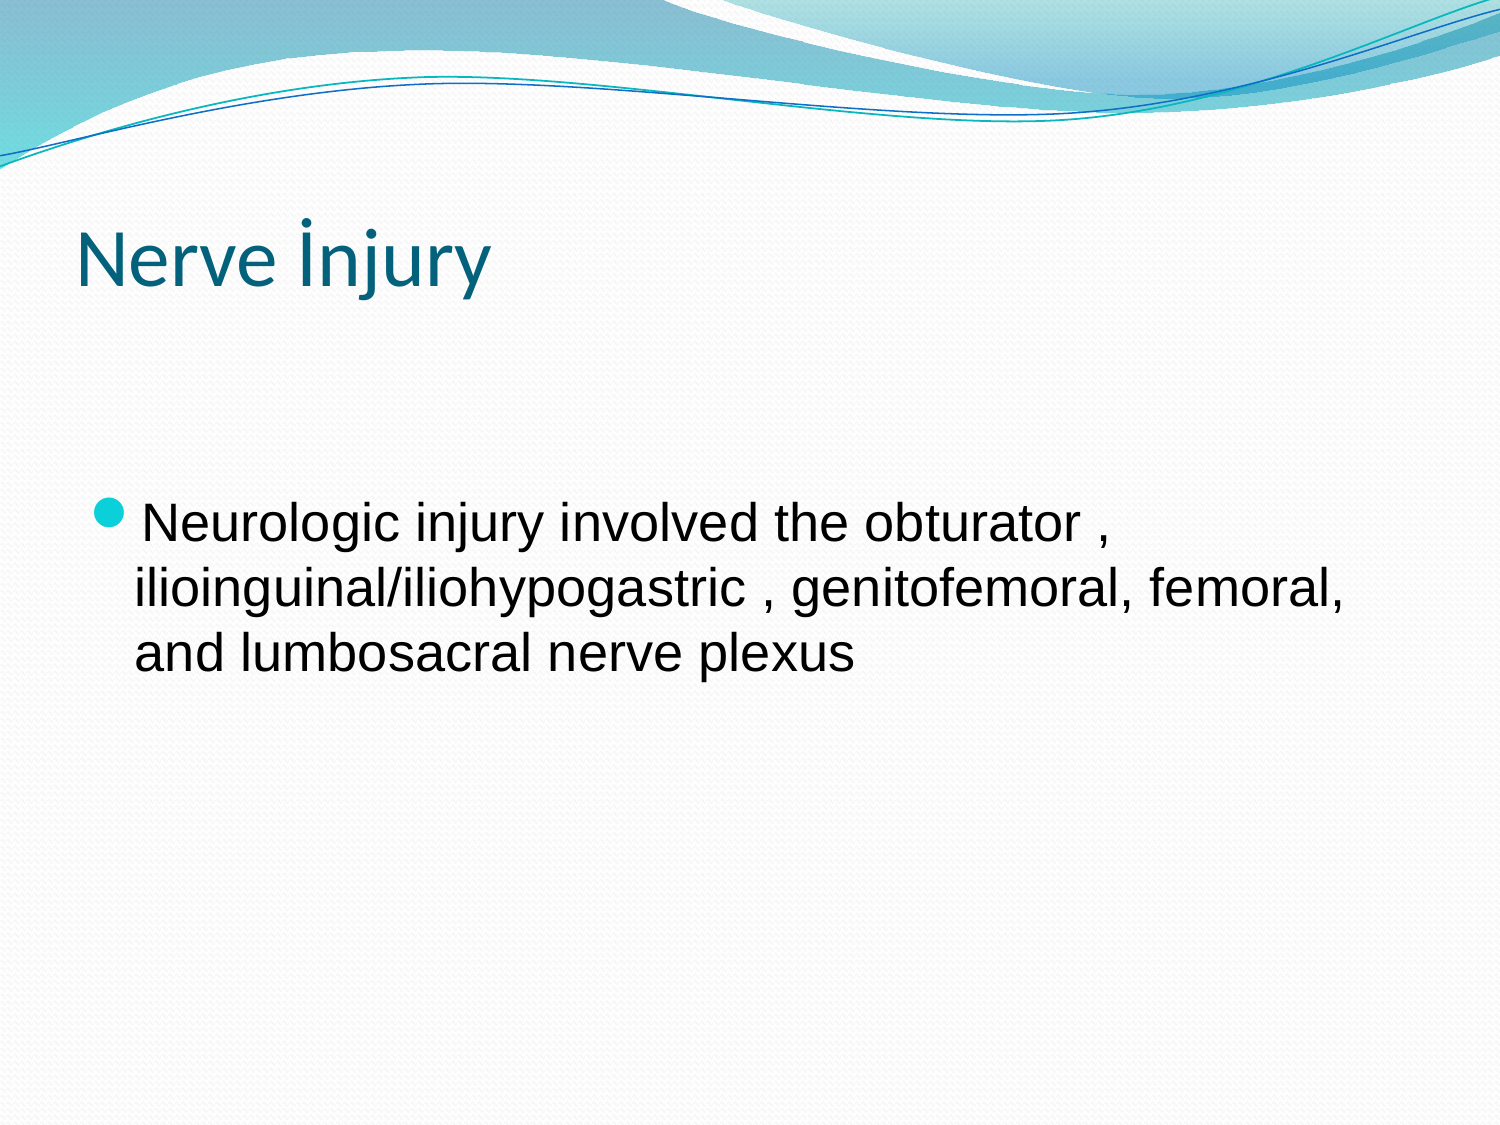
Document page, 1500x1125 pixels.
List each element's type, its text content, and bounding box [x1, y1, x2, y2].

title Nerve İnjury [75, 115, 1425, 303]
list Neurologic injury involved the obturator , ilioinguinal/iliohypogastric , genitofemoral, femoral, and lumbosacral nerve plexus [75, 317, 1425, 1038]
